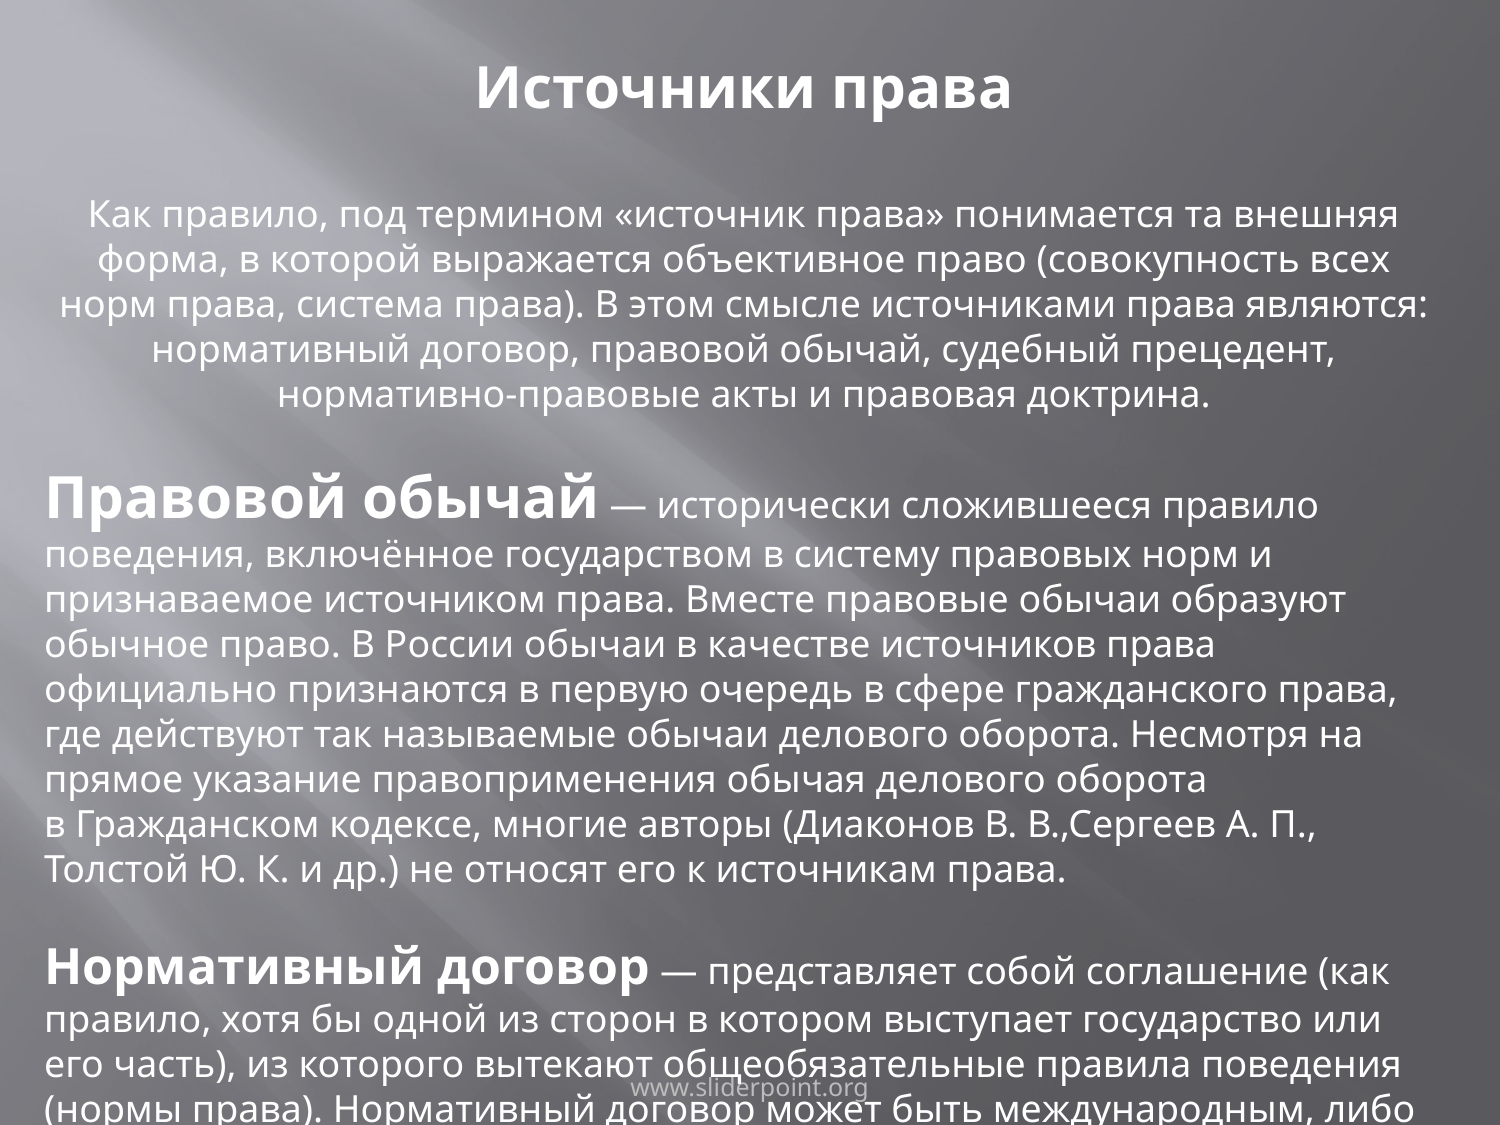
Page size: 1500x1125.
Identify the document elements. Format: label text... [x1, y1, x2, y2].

footer www.sliderpoint.org [512, 1052, 988, 1113]
text_box Источники права Как правило, под термином «источник права» понимается та внешняя форма, в которой выражается объективное право (совокупность всех норм права, система права). В этом смысле источниками права являются: нормативный договор, правовой обычай, судебный прецедент, нормативно-правовые акты и правовая доктрина. Правовой обычай — исторически сложившееся правило поведения, включённое государством в систему правовых норм и признаваемое источником права. Вместе правовые обычаи образуют обычное право. В России обычаи в качестве источников права официально признаются в первую очередь в сфере гражданского права, где действуют так называемые обычаи делового оборота. Несмотря на прямое указание правоприменения обычая делового оборота в Гражданском кодексе, многие авторы (Диаконов В. В.,Сергеев А. П., Толстой Ю. К. и др.) не относят его к источникам права. Нормативный договор — представляет собой соглашение (как правило, хотя бы одной из сторон в котором выступает государство или его часть), из которого вытекают общеобязательные правила поведения (нормы права). Нормативный договор может быть международным, либо же это может быть договор в рамках одного государства, например, между федерацией и её субъектами. [29, 42, 1459, 1125]
